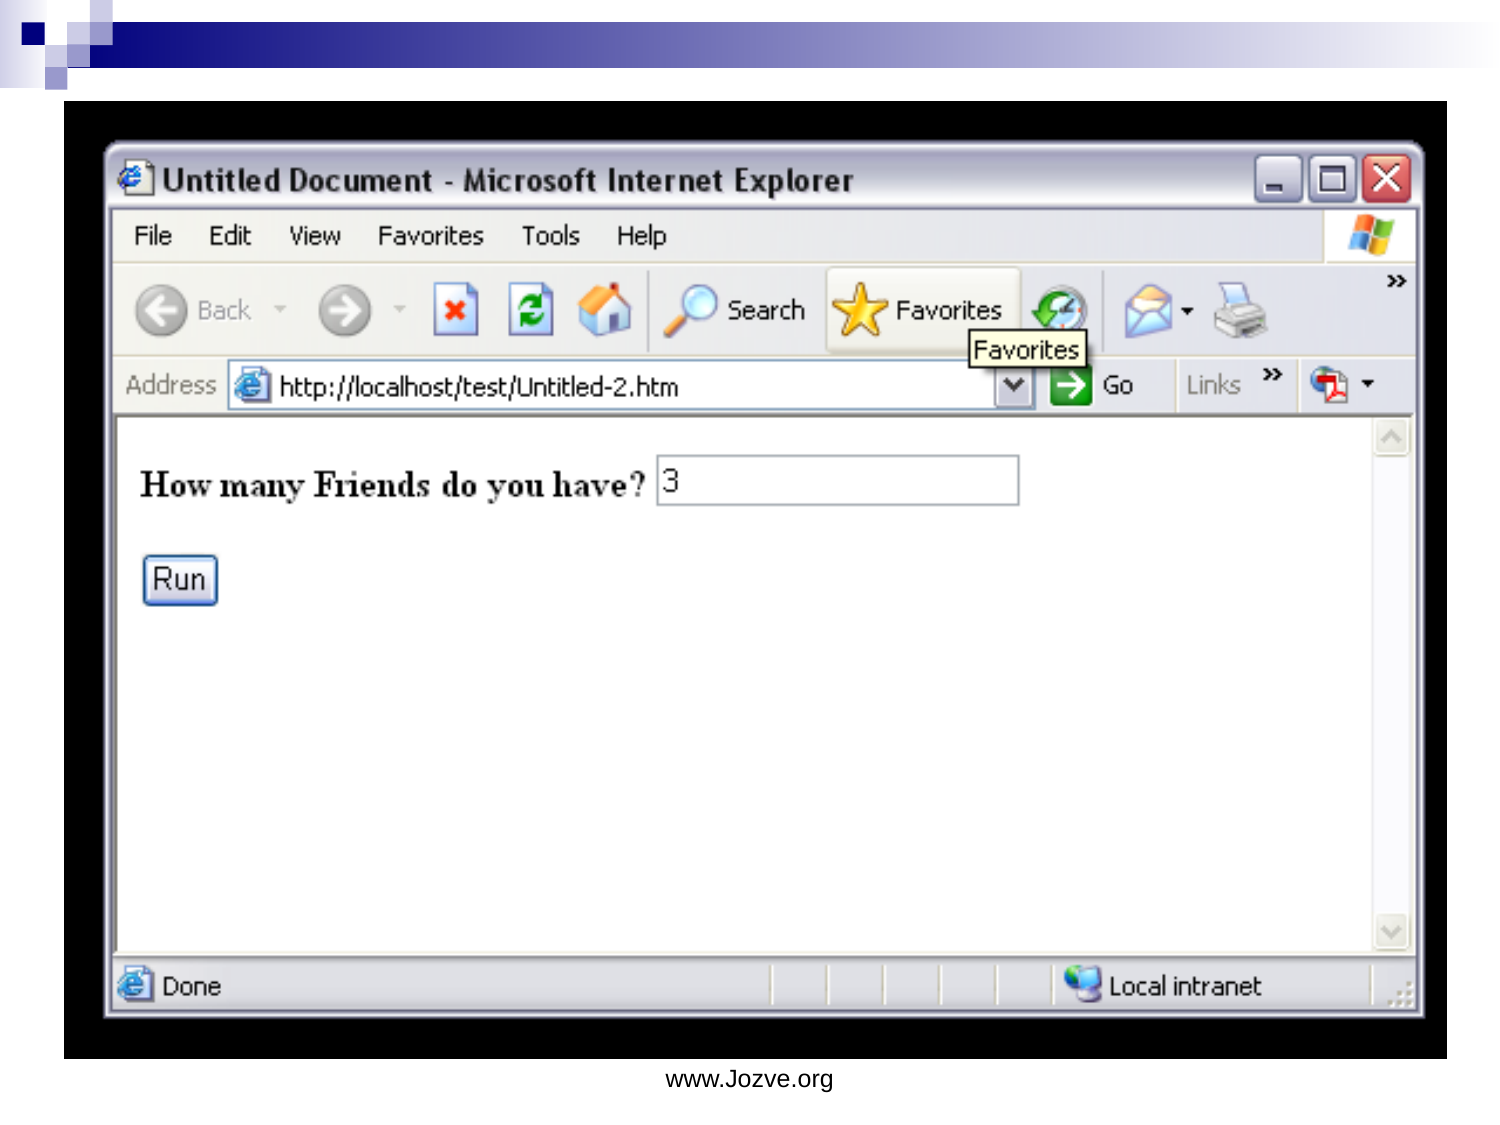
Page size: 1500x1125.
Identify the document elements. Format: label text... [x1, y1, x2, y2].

footer www.Jozve.org [512, 1066, 988, 1101]
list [64, 101, 1447, 1059]
